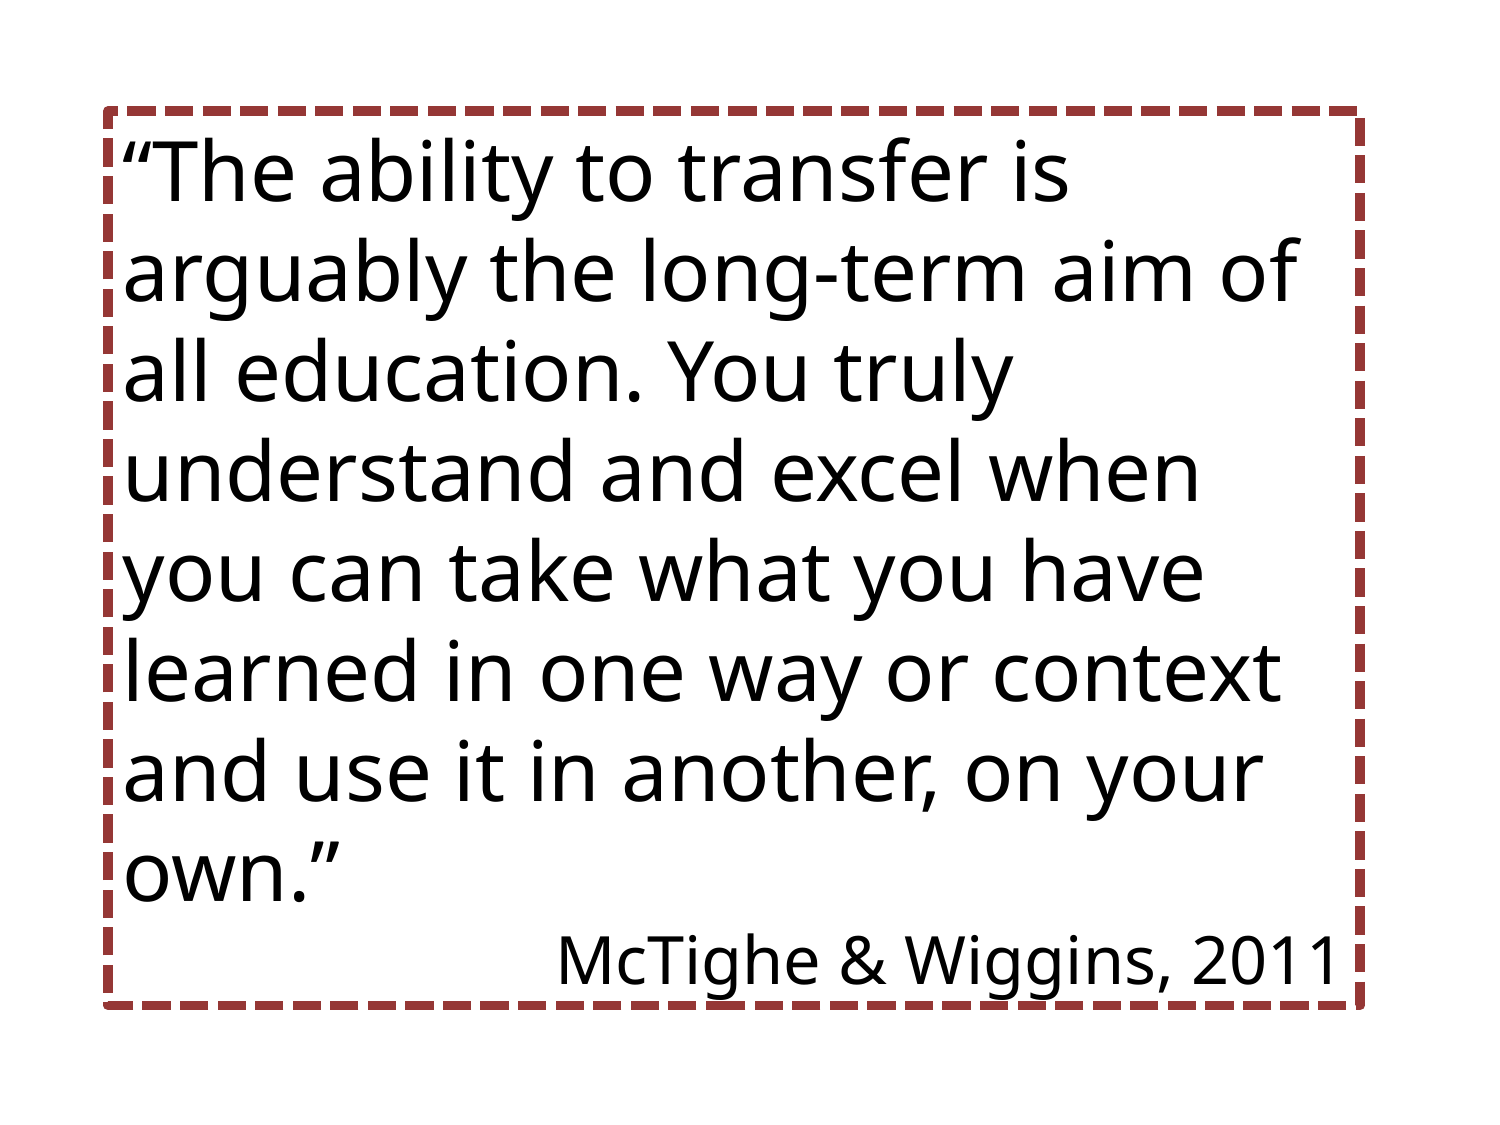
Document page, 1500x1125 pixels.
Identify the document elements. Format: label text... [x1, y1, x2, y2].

text_box [100, 455, 108, 857]
text_box “The ability to transfer is arguably the long-term aim of all education. You truly understand and excel when you can take what you have learned in one way or context and use it in another, on your own.” McTighe & Wiggins, 2011 [106, 109, 1362, 1008]
